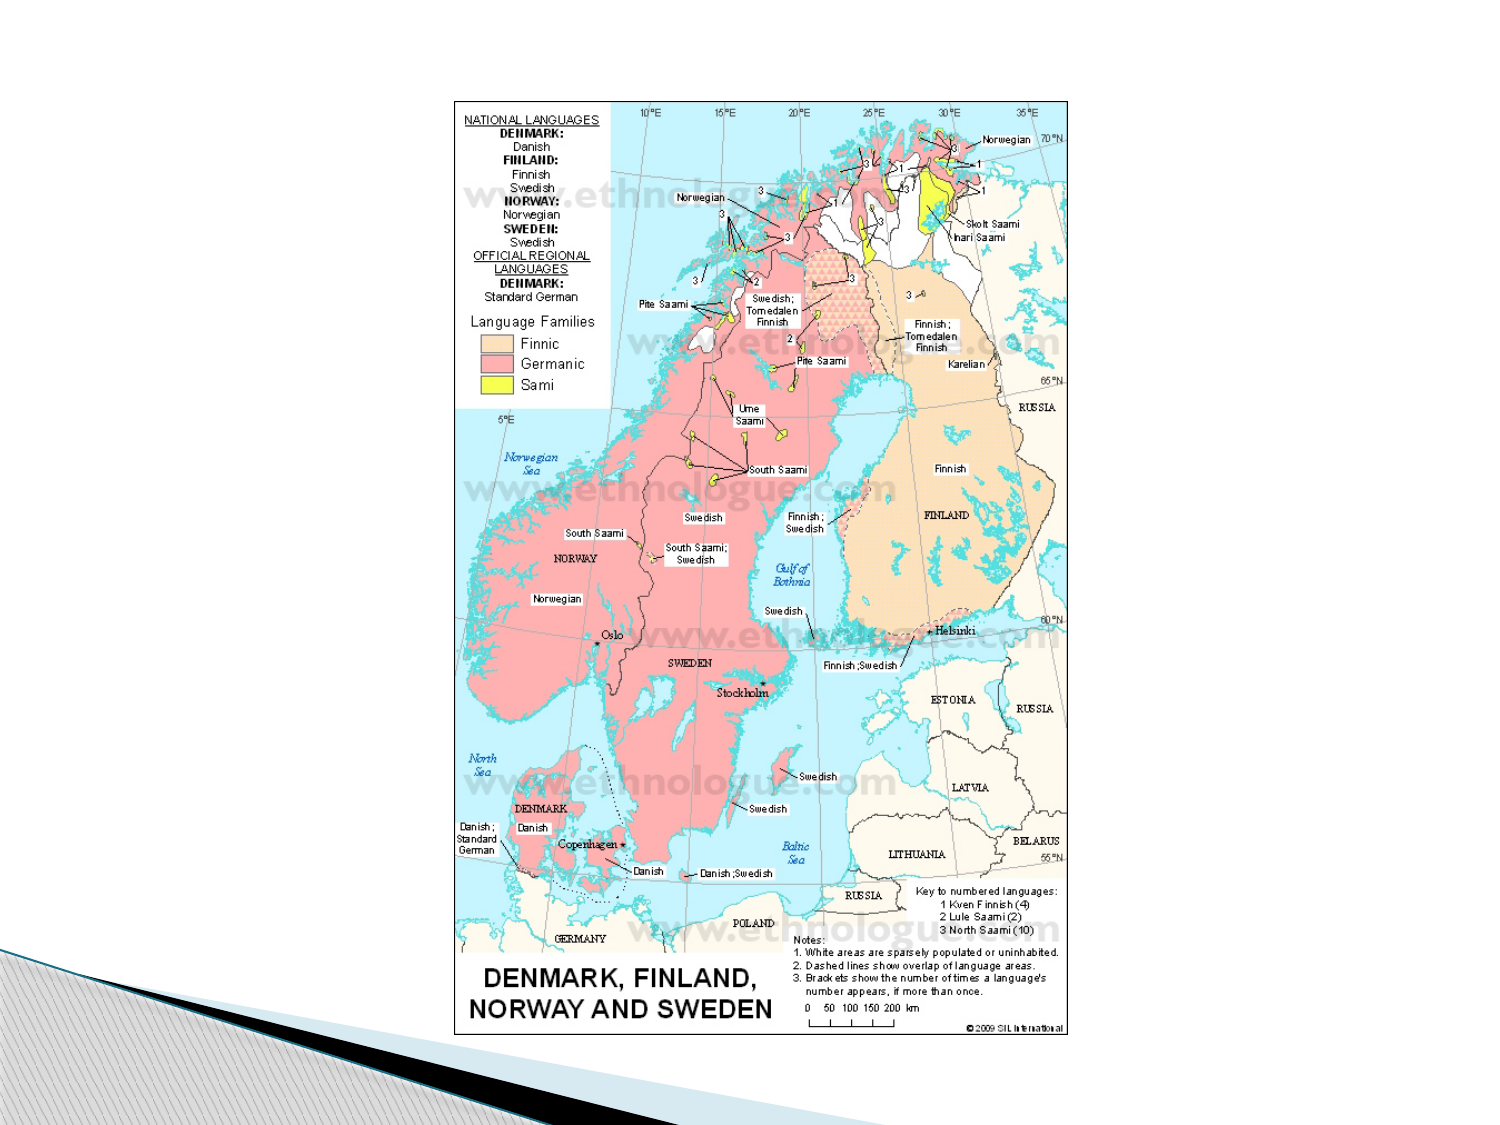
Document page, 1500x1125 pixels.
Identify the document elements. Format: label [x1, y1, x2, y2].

picture [454, 101, 1069, 1036]
